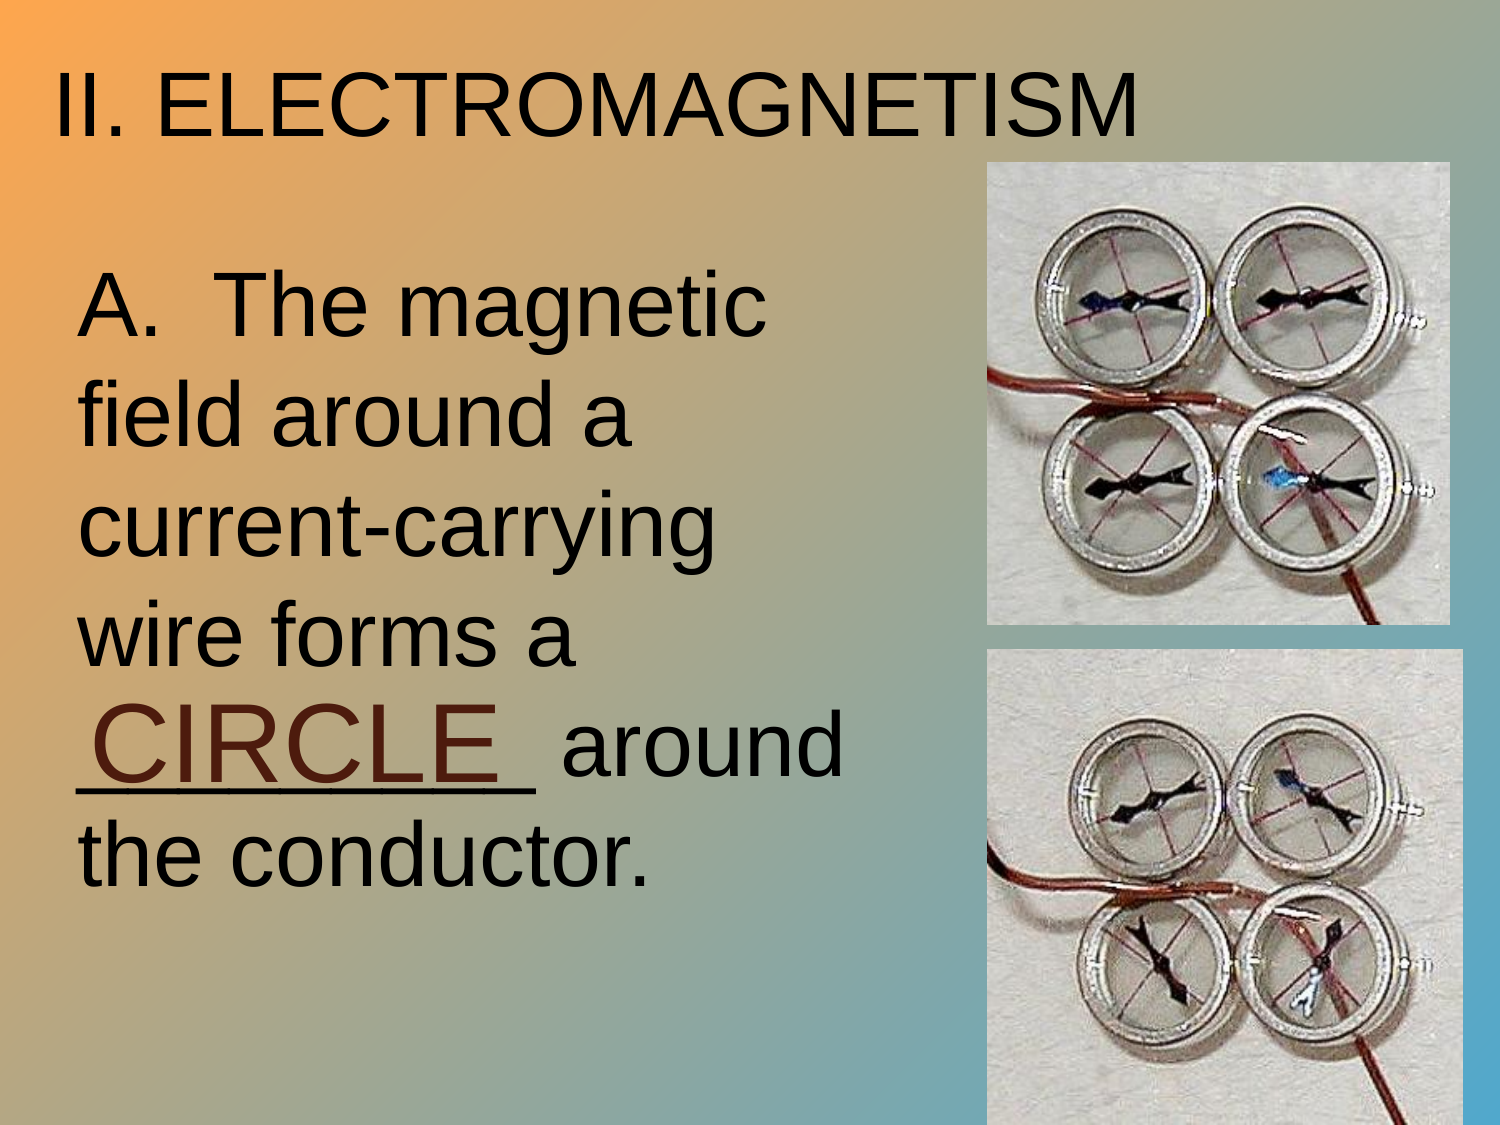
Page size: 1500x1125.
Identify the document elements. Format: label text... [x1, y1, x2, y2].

picture [987, 649, 1463, 1125]
picture [987, 162, 1451, 626]
text_box A. The magnetic field around a current-carrying wire forms a _________ around the conductor. [62, 237, 875, 912]
text_box II. ELECTROMAGNETISM [37, 37, 1388, 163]
text_box CIRCLE [74, 662, 688, 813]
